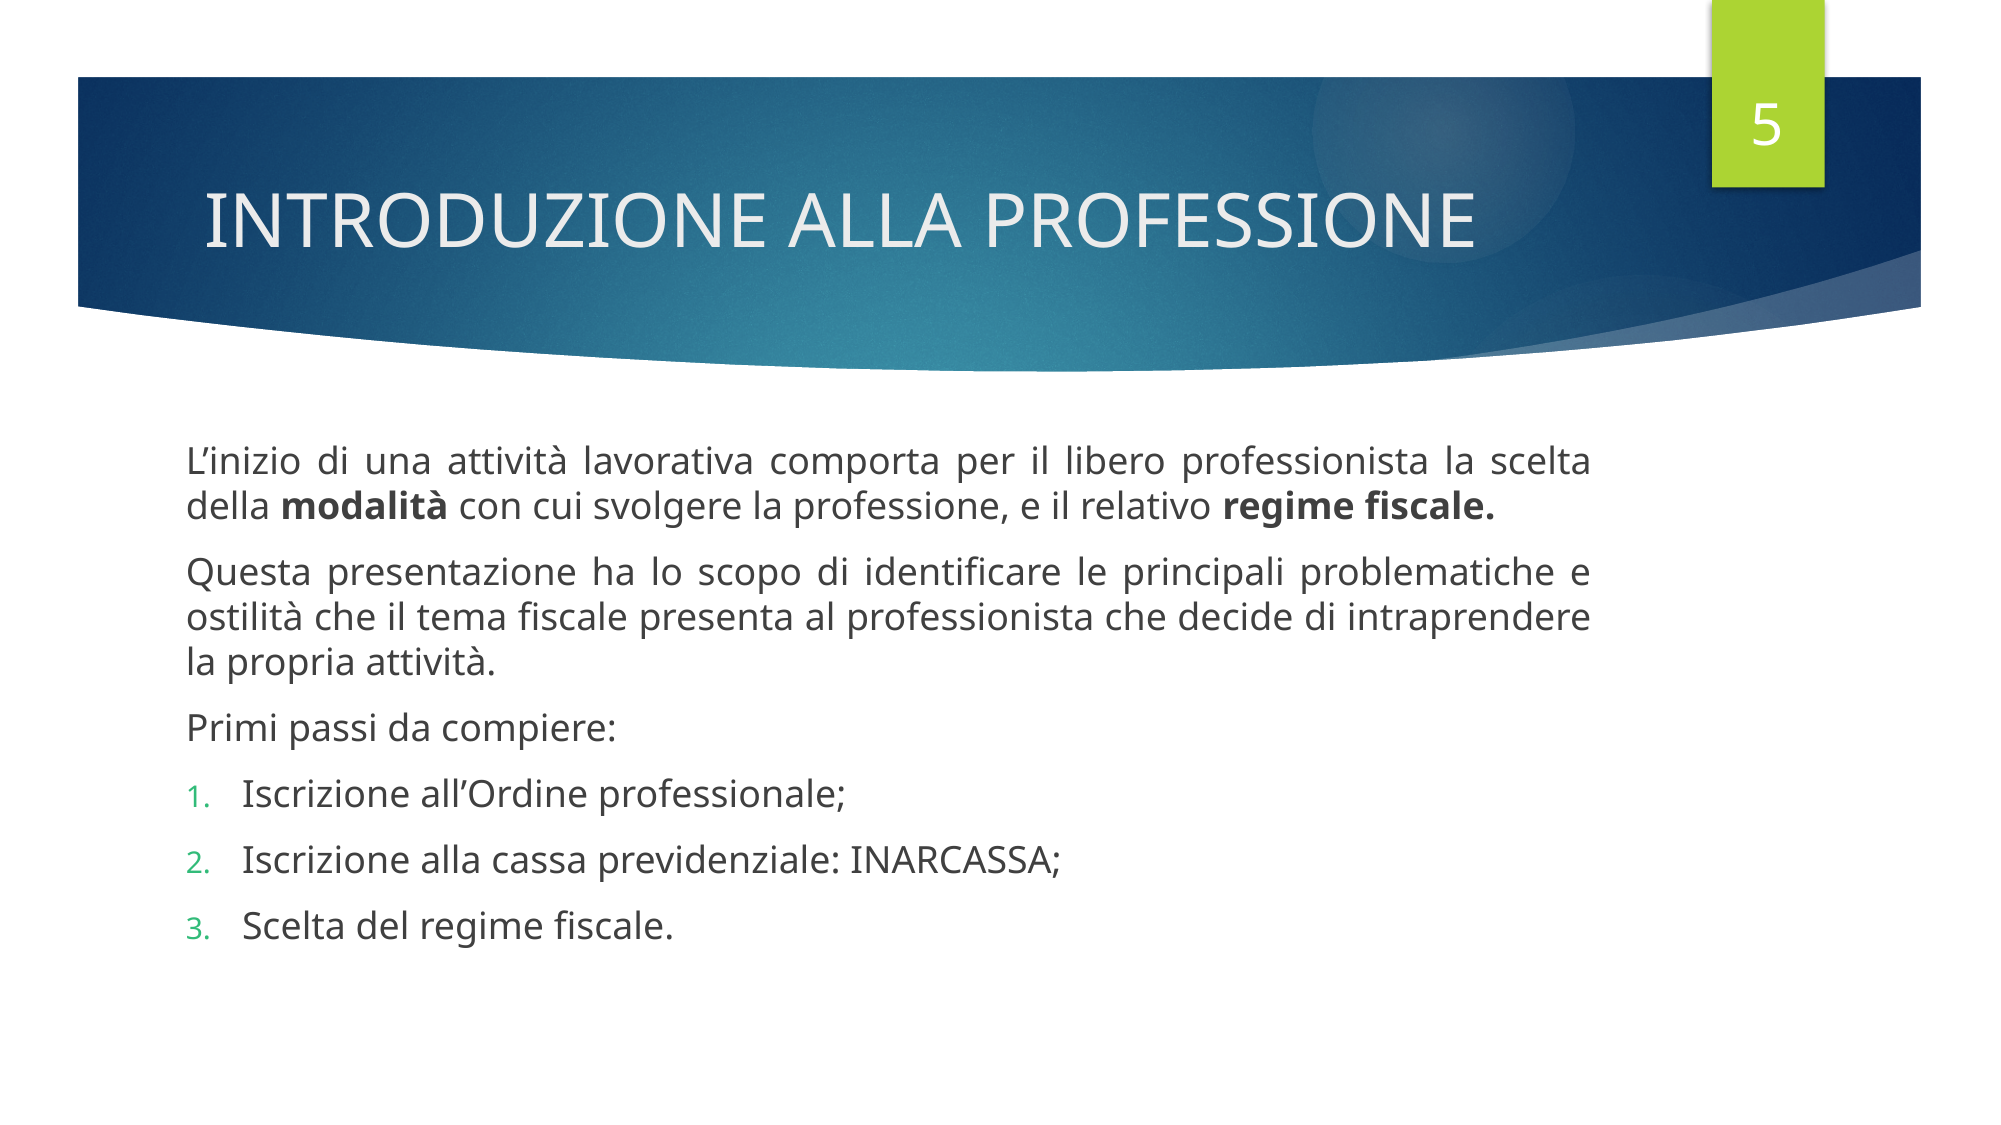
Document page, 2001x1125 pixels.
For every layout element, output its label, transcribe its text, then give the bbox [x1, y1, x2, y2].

list L’inizio di una attività lavorativa comporta per il libero professionista la scelta della modalità con cui svolgere la professione, e il relativo regime fiscale. Questa presentazione ha lo scopo di identificare le principali problematiche e ostilità che il tema fiscale presenta al professionista che decide di intraprendere la propria attività. Primi passi da compiere: Iscrizione all’Ordine professionale; Iscrizione alla cassa previdenziale: INARCASSA; Scelta del regime fiscale. [170, 429, 1609, 991]
slide_number 5 [1698, 48, 1836, 175]
title INTRODUZIONE ALLA PROFESSIONE [189, 159, 1627, 276]
